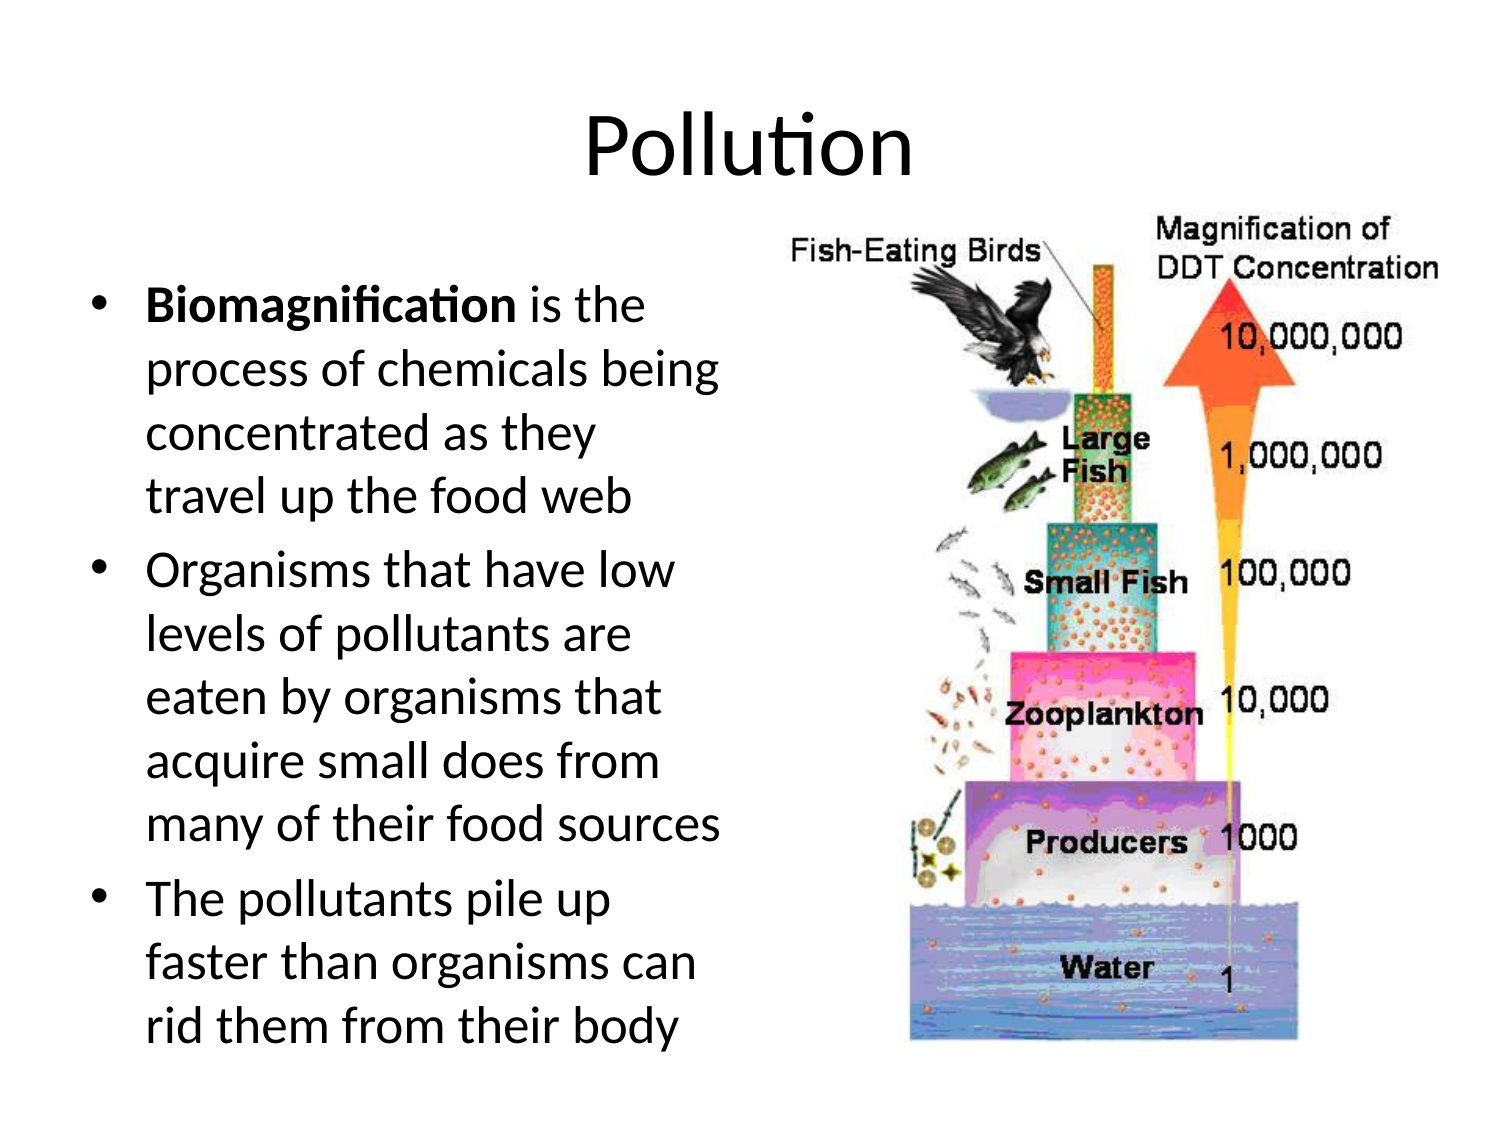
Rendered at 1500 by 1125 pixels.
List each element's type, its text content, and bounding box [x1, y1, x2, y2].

list Biomagnification is the process of chemicals being concentrated as they travel up the food web Organisms that have low levels of pollutants are eaten by organisms that acquire small does from many of their food sources The pollutants pile up faster than organisms can rid them from their body [75, 262, 738, 1075]
picture [774, 199, 1460, 1043]
title Pollution [75, 45, 1425, 233]
